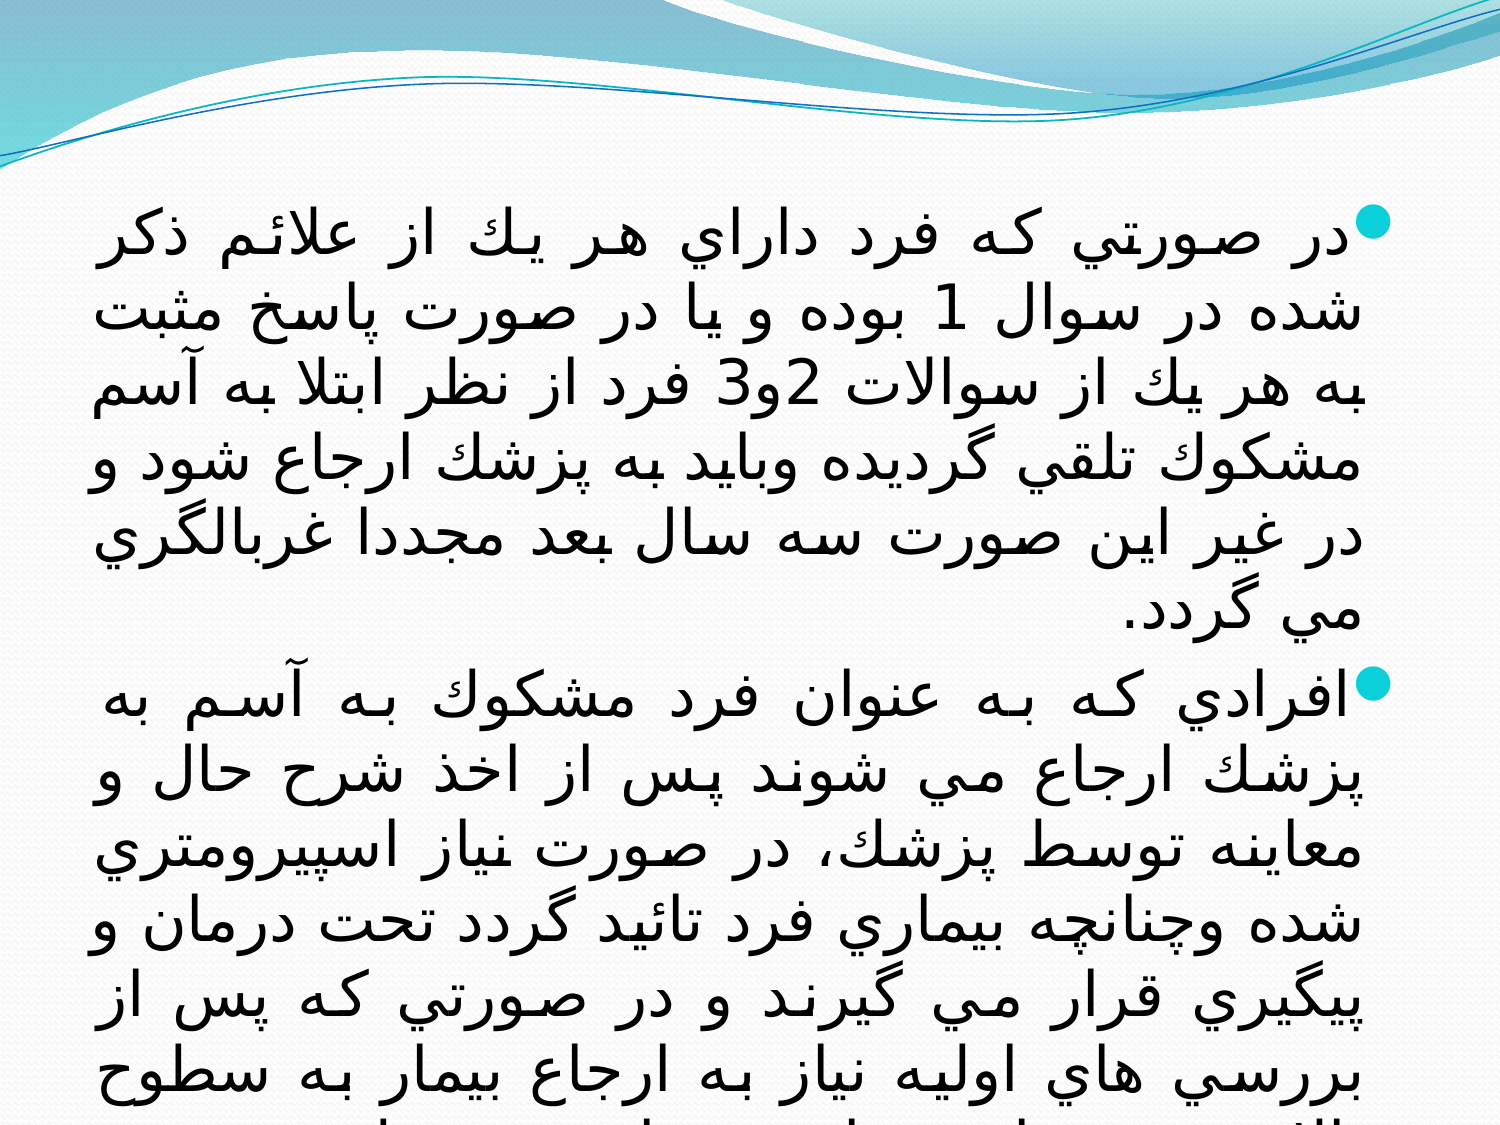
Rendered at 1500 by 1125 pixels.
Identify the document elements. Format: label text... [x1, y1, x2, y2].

list در صورتي كه فرد داراي هر يك از علائم ذكر شده در سوال 1 بوده و يا در صورت پاسخ مثبت به هر يك از سوالات 2و3 فرد از نظر ابتلا به آسم مشكوك تلقي گرديده وبايد به پزشك ارجاع شود و در غير اين صورت سه سال بعد مجددا غربالگري مي گردد. افرادي كه به عنوان فرد مشكوك به آسم به پزشك ارجاع مي شوند پس از اخذ شرح حال و معاينه توسط پزشك، در صورت نياز اسپيرومتري شده وچنانچه بيماري فرد تائيد گردد تحت درمان و پيگيري قرار مي گيرند و در صورتي كه پس از بررسي هاي اوليه نياز به ارجاع بيمار به سطوح بالاتر وجود داشته باشد بيمار به پزشك متخصص ارجاع مي گردد. [75, 184, 1425, 1026]
